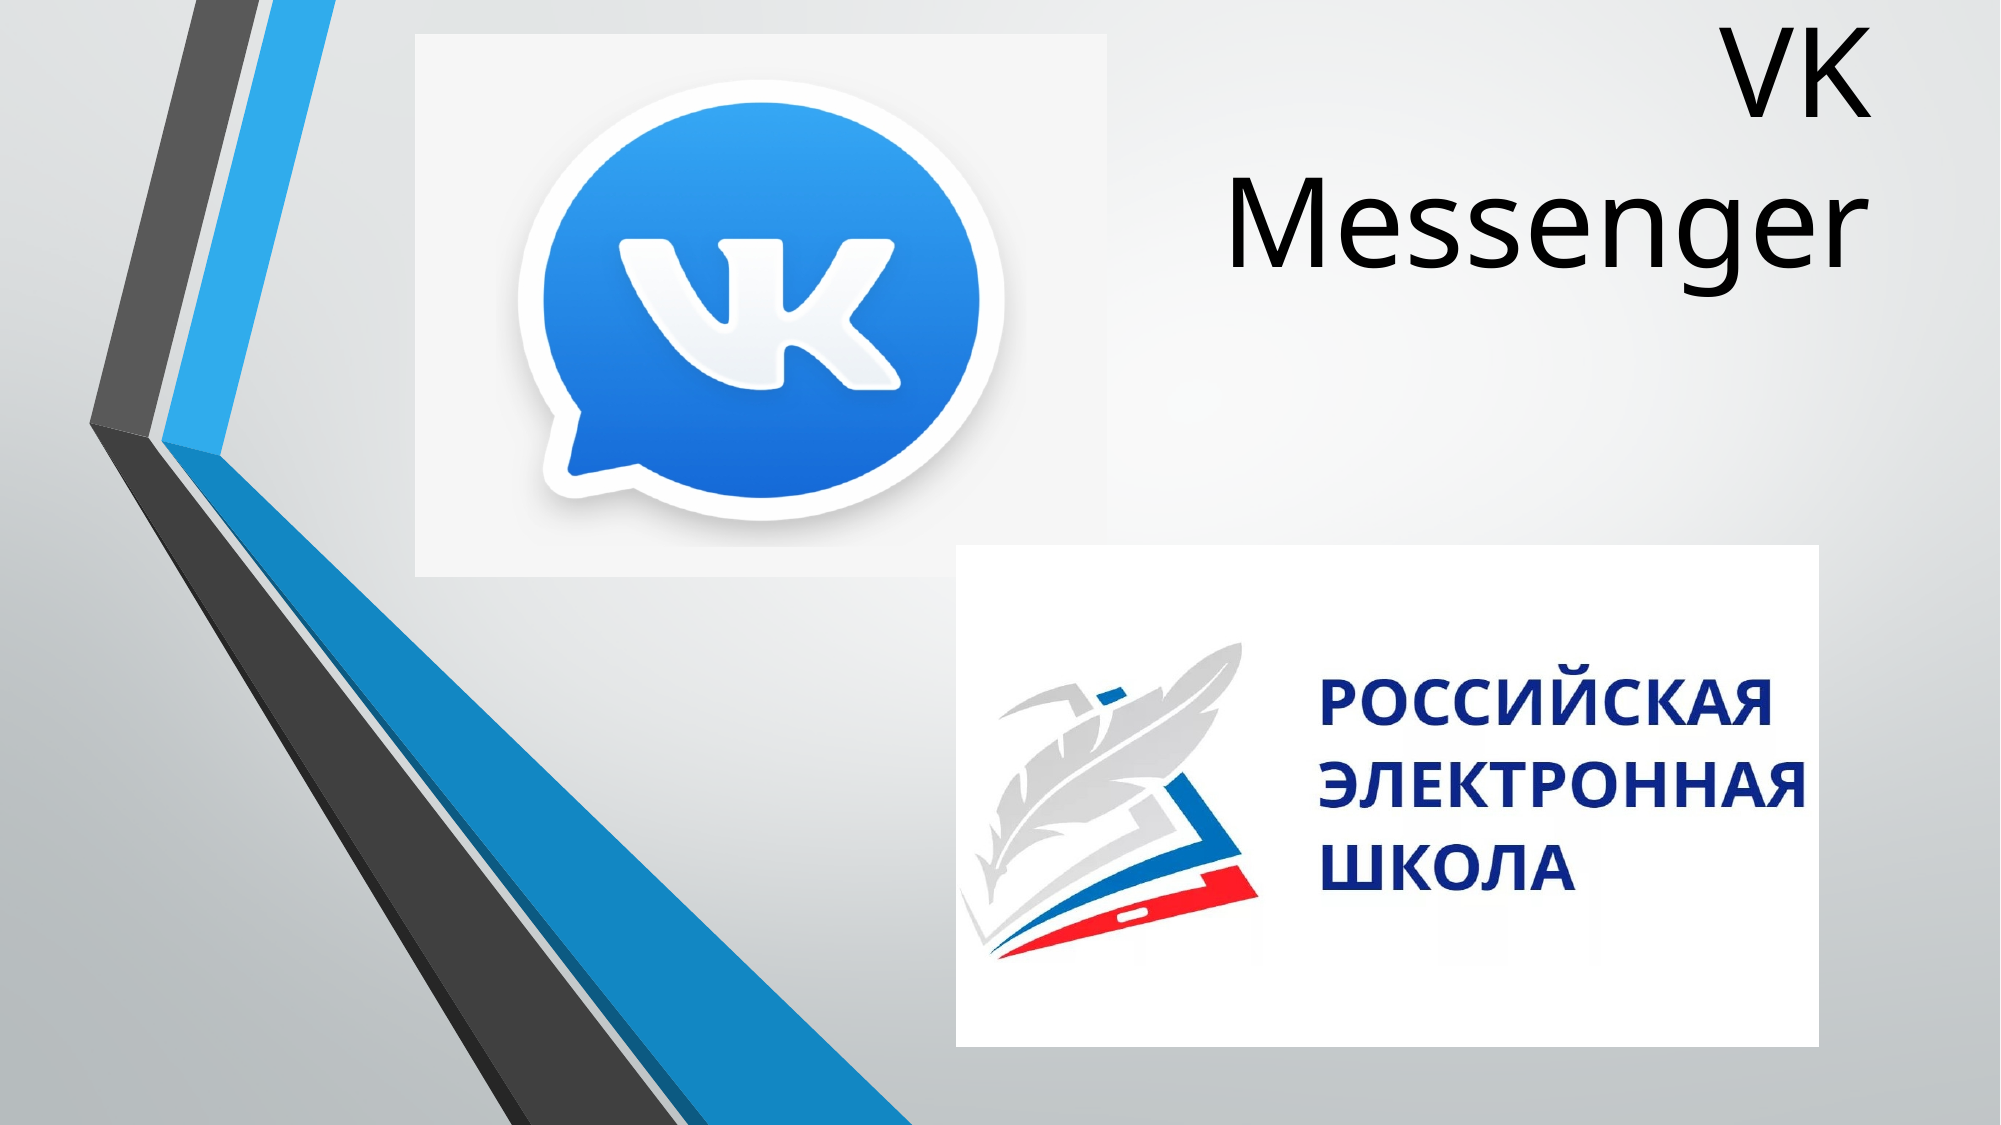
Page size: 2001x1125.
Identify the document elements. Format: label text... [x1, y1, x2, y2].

title VK Messenger [1108, 76, 1887, 300]
picture [415, 33, 1820, 1047]
